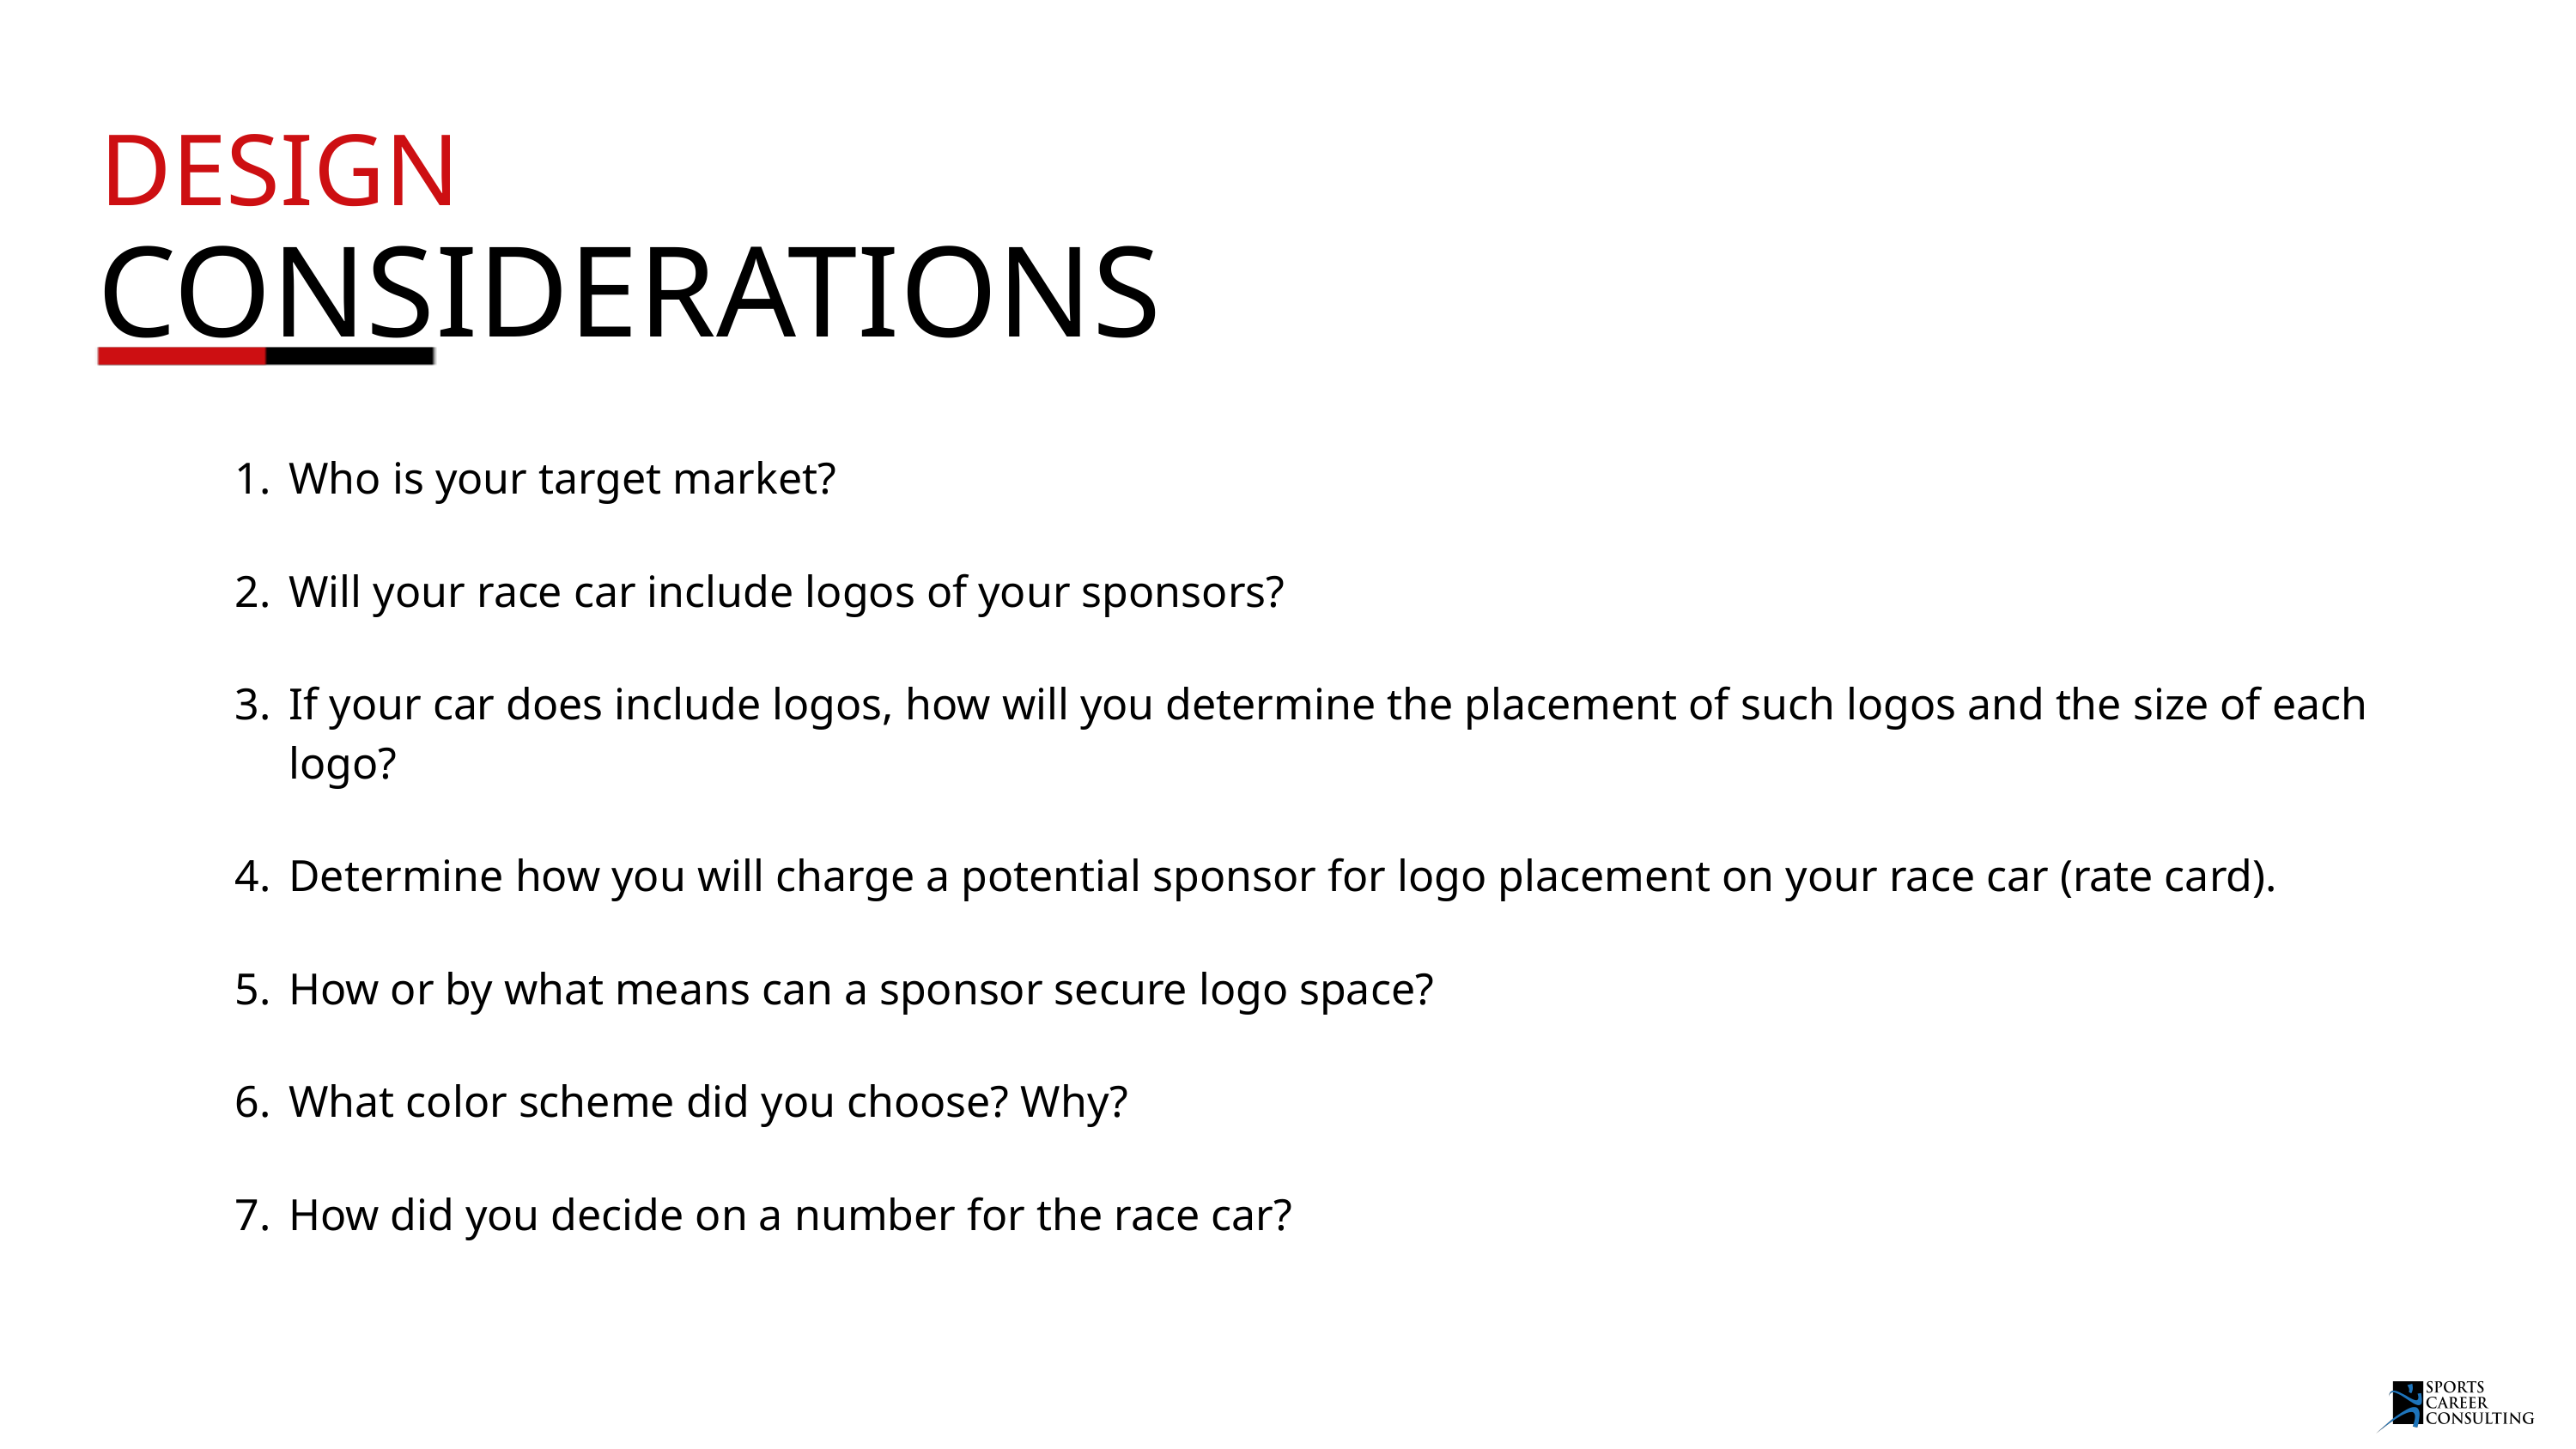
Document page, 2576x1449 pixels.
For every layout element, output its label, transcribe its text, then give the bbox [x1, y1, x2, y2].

text_box Who is your target market? Will your race car include logos of your sponsors? If your car does include logos, how will you determine the placement of such logos and the size of each logo? Determine how you will charge a potential sponsor for logo placement on your race car (rate card). How or by what means can a sponsor secure logo space? What color scheme did you choose? Why? How did you decide on a number for the race car? [224, 443, 2371, 1240]
text_box CONSIDERATIONS [97, 183, 1668, 362]
text_box DESIGN [100, 86, 783, 183]
picture [2376, 1379, 2536, 1434]
picture [64, 335, 470, 377]
